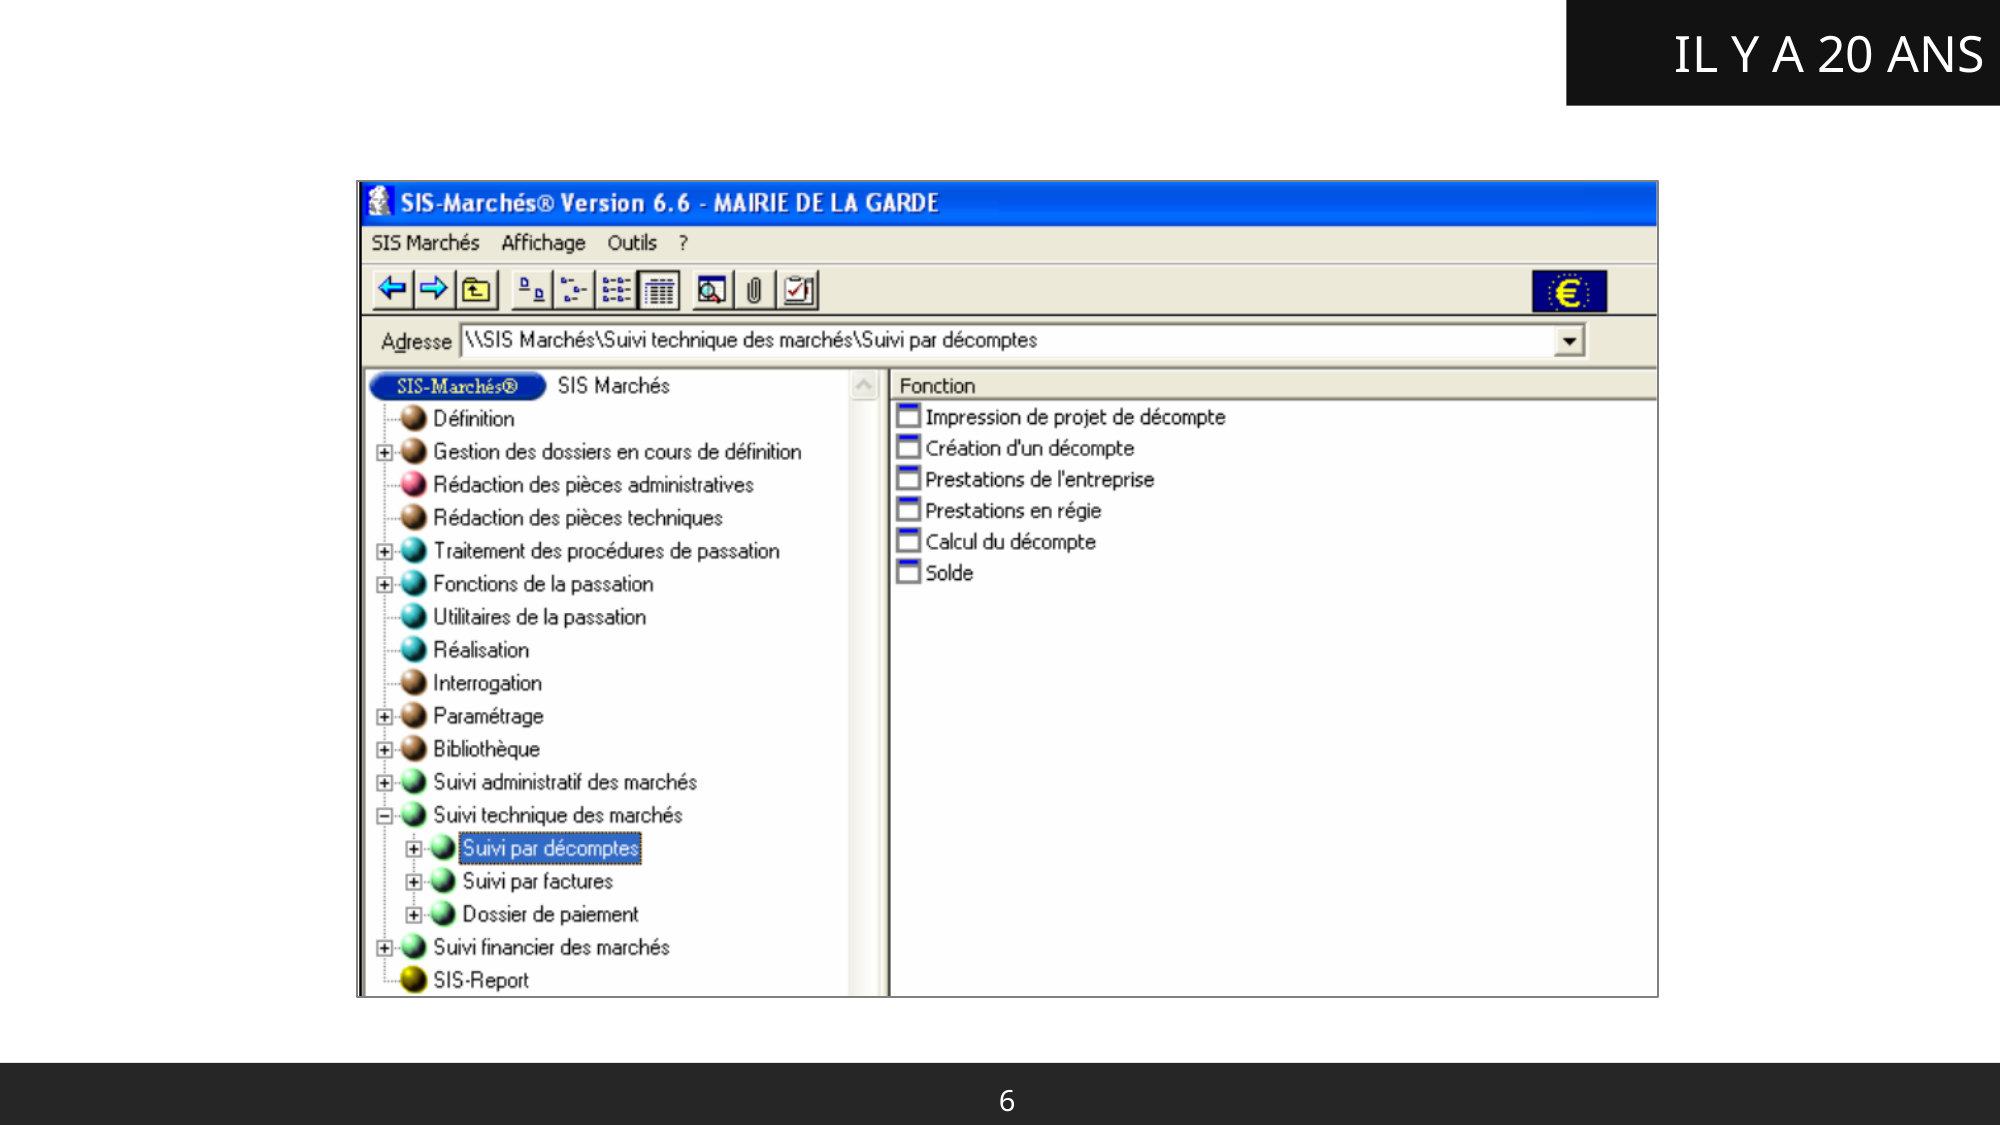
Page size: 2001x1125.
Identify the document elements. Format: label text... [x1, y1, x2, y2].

text_box IL Y A 20 ANS [1566, 0, 2000, 106]
picture [357, 181, 1657, 996]
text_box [0, 1062, 2000, 1125]
